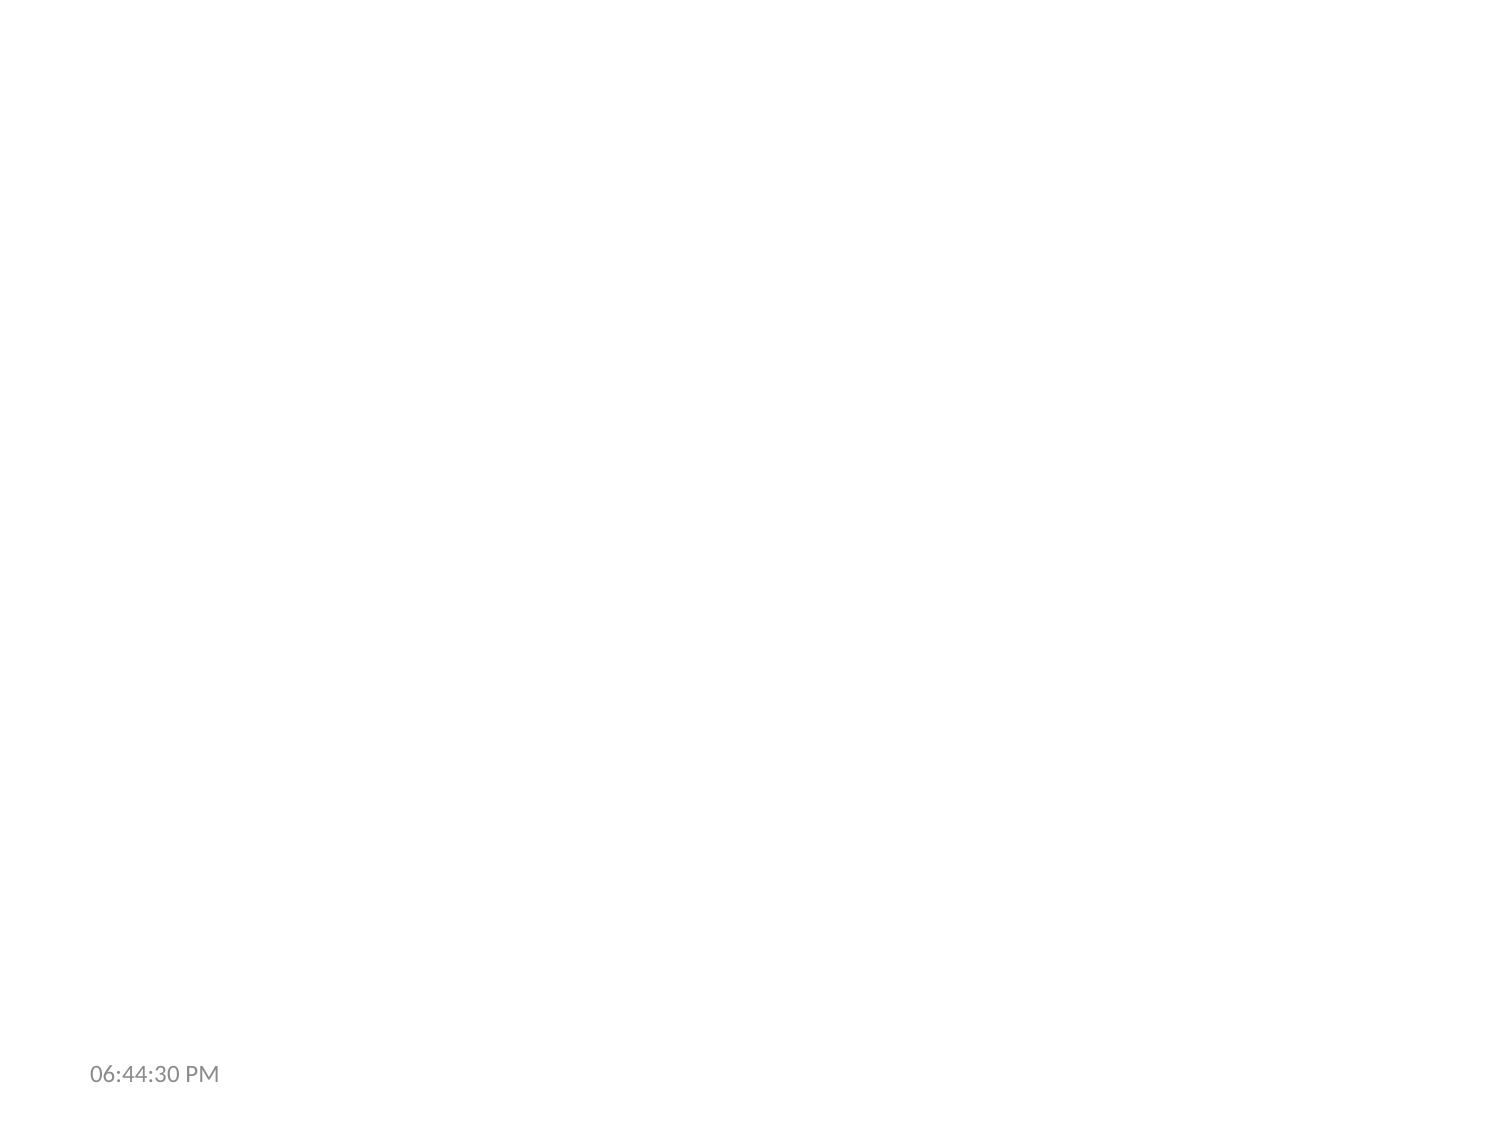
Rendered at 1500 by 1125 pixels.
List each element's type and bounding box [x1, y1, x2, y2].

slide_number [75, 1042, 425, 1103]
